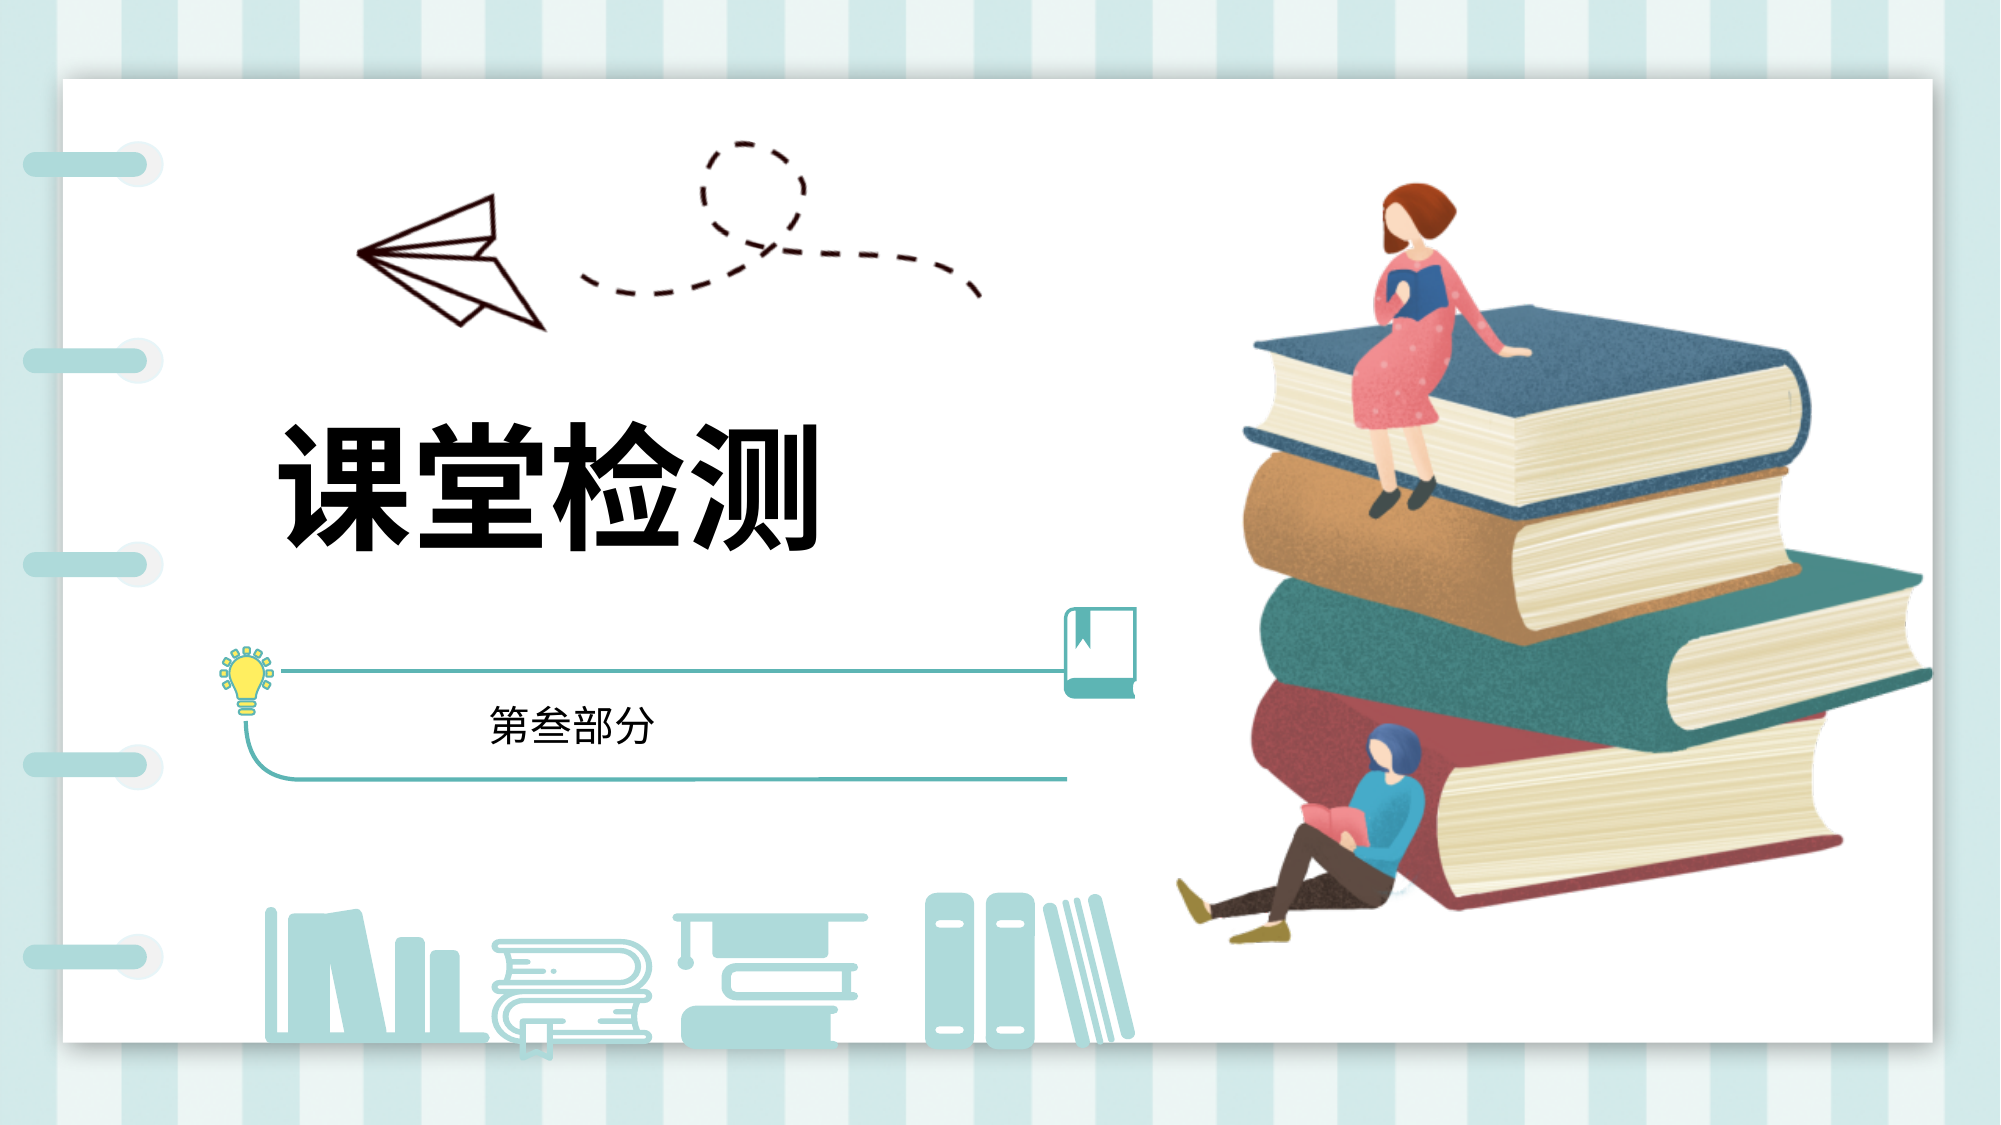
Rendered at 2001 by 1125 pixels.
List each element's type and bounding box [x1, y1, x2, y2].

text_box [62, 79, 1933, 1043]
text_box [220, 607, 1064, 780]
text_box [265, 892, 1135, 1061]
picture [0, 0, 2000, 1125]
